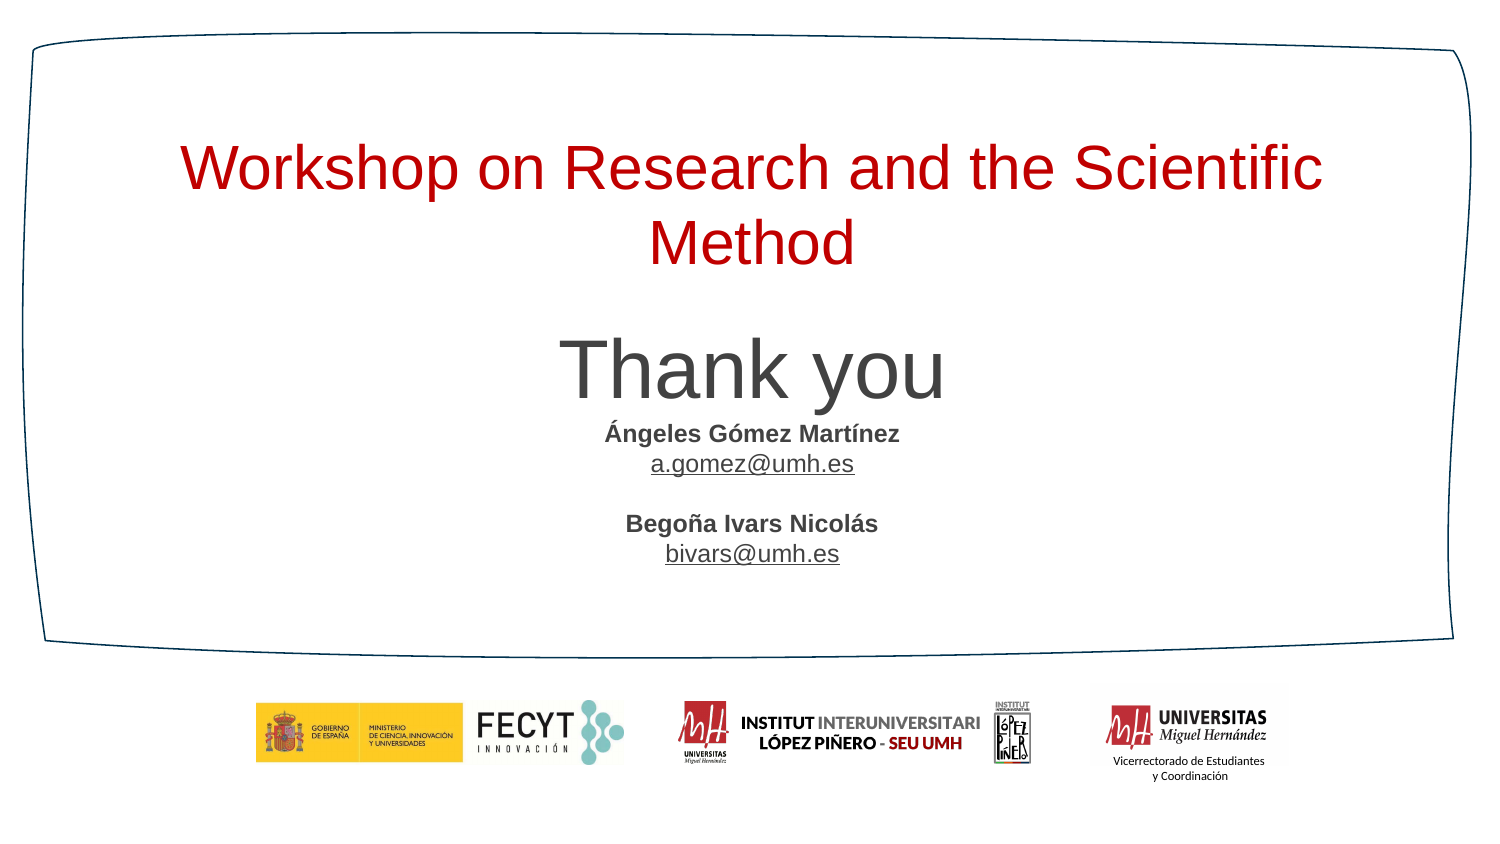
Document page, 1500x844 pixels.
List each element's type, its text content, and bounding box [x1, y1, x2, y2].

text_box Workshop on Research and the Scientific Method Thank you [88, 147, 1417, 395]
text_box [22, 32, 1471, 658]
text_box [255, 683, 1296, 782]
text_box Ángeles Gómez Martínez a.gomez@umh.es Begoña Ivars Nicolás bivars@umh.es [88, 402, 1417, 613]
